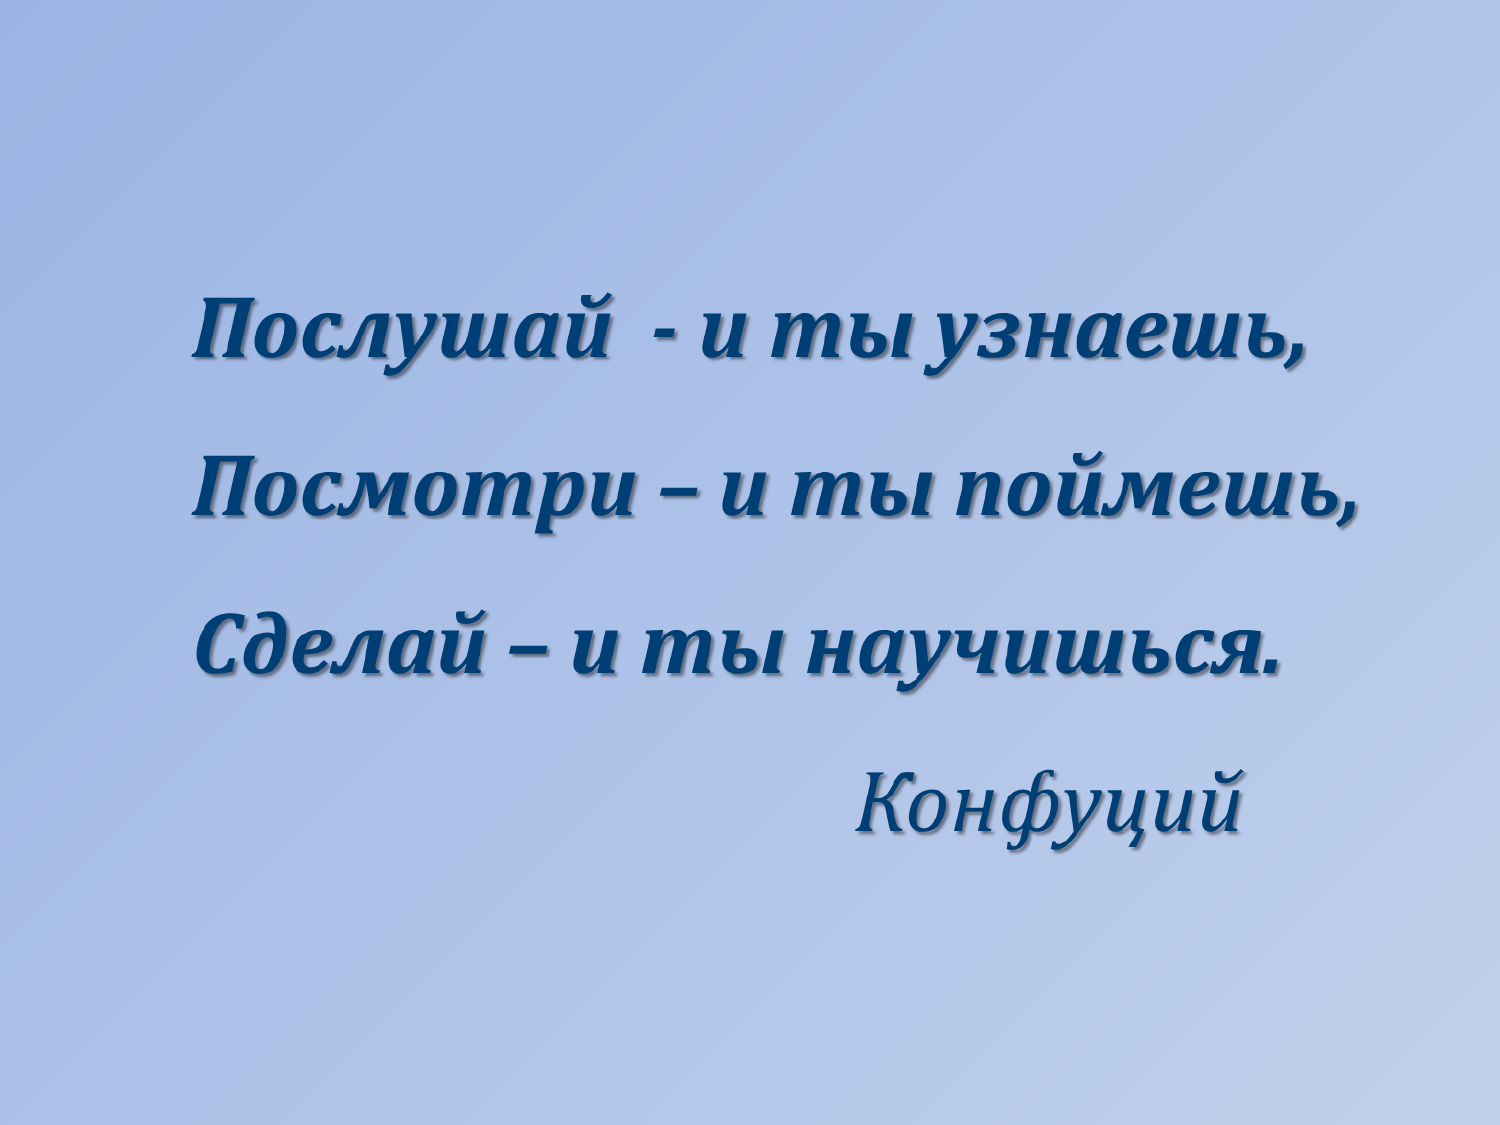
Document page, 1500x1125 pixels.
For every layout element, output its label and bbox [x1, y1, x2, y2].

picture [136, 243, 1421, 912]
